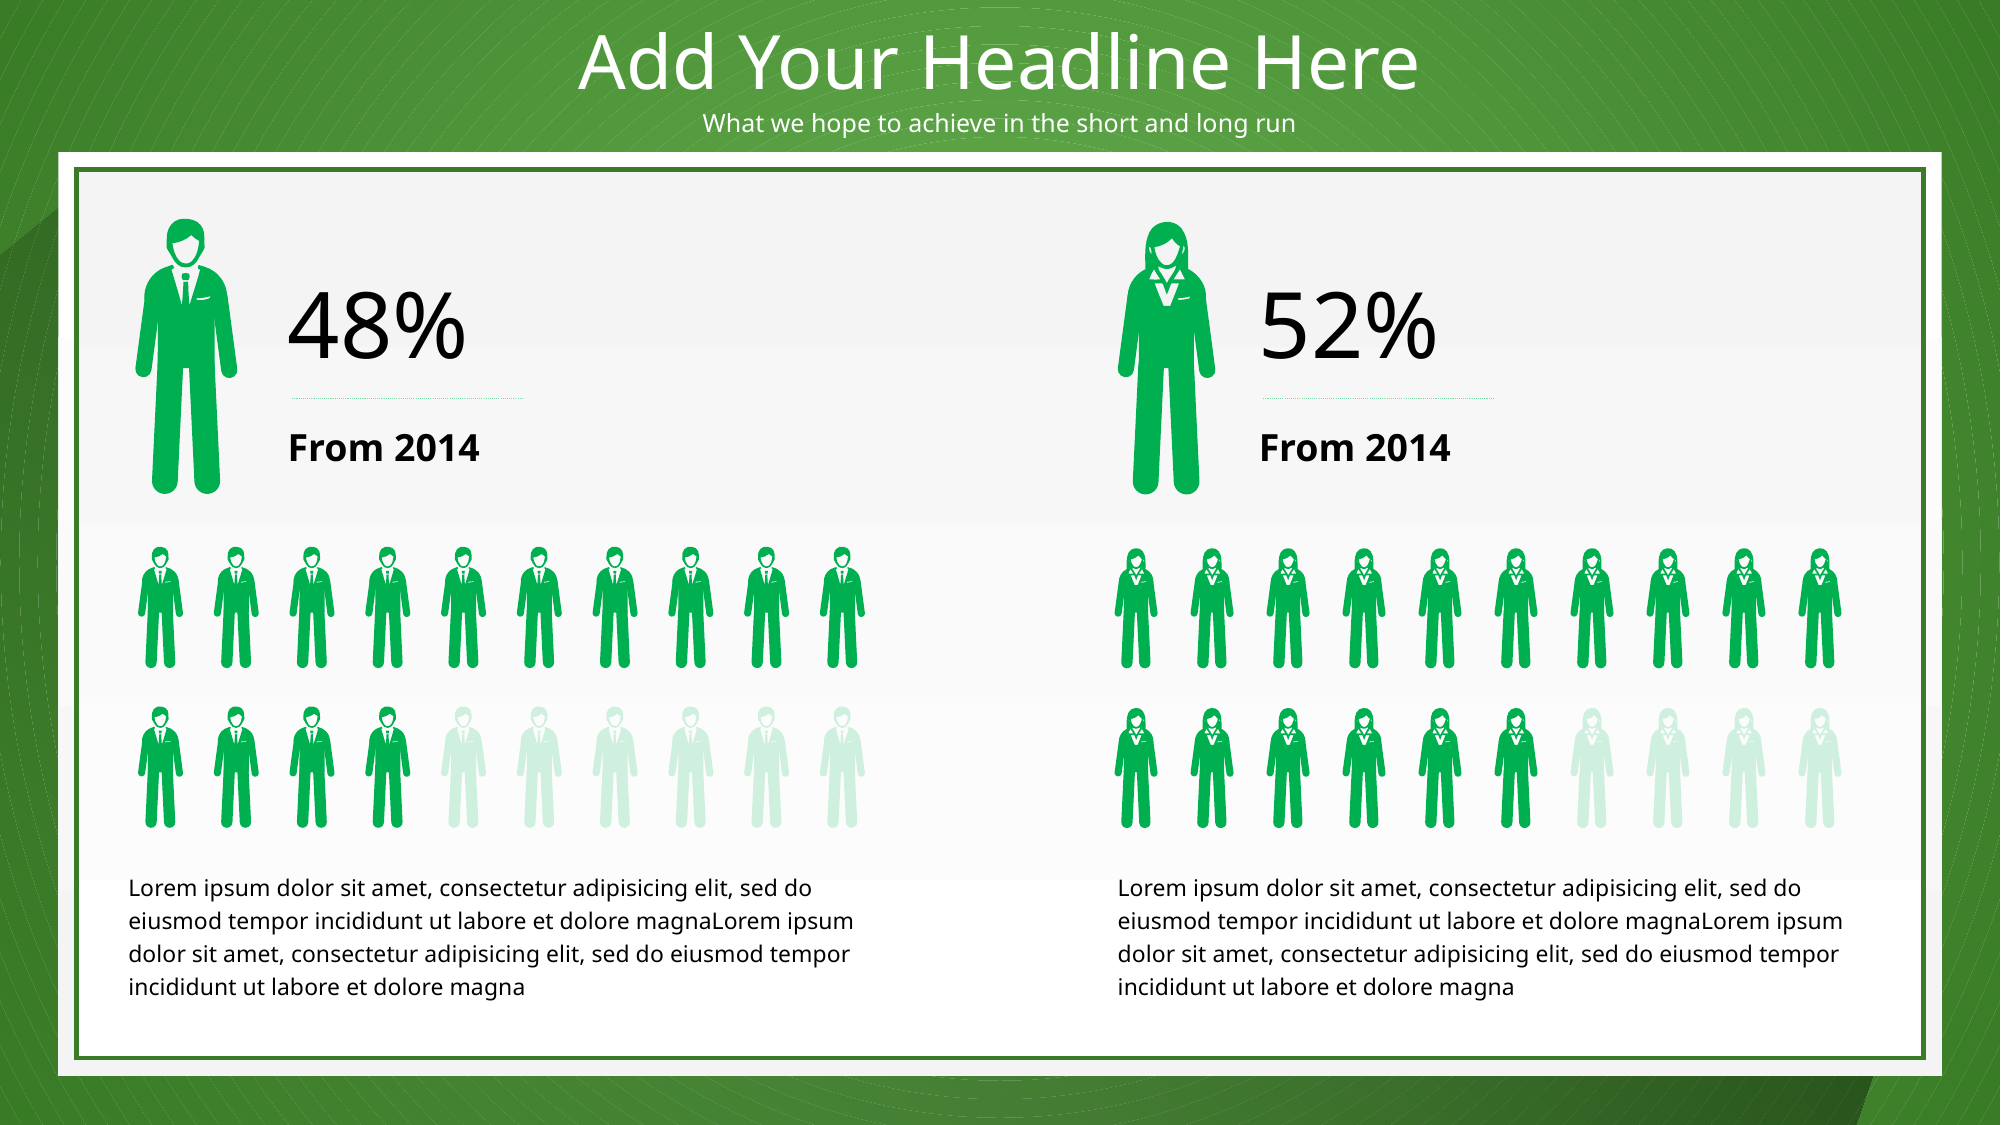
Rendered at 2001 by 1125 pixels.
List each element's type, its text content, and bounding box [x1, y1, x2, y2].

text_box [443, 706, 484, 828]
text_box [746, 706, 788, 828]
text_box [822, 546, 863, 669]
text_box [272, 258, 585, 477]
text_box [1192, 546, 1232, 669]
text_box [1496, 546, 1536, 669]
text_box [57, 151, 1943, 1077]
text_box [1122, 218, 1211, 495]
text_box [1192, 706, 1232, 829]
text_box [1344, 706, 1384, 829]
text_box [215, 546, 257, 669]
text_box What we hope to achieve in the short and long run [687, 97, 1313, 145]
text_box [215, 706, 257, 828]
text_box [1344, 546, 1384, 669]
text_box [443, 546, 484, 669]
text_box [594, 546, 636, 669]
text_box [1800, 706, 1840, 829]
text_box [822, 706, 863, 828]
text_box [518, 706, 560, 828]
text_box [1648, 546, 1688, 669]
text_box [1116, 706, 1156, 829]
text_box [1268, 706, 1308, 829]
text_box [1243, 258, 1556, 477]
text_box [746, 546, 788, 669]
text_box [1648, 706, 1688, 829]
text_box Lorem ipsum dolor sit amet, consectetur adipisicing elit, sed do eiusmod tempor incididunt ut labore et dolore magnaLorem ipsum dolor sit amet, consectetur adipisicing elit, sed do eiusmod tempor incididunt ut labore et dolore magna [1102, 861, 1887, 1008]
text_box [1496, 706, 1536, 829]
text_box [1268, 546, 1308, 669]
text_box [76, 168, 1924, 1059]
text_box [670, 546, 712, 669]
text_box [0, 206, 1874, 1125]
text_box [1420, 706, 1460, 829]
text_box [291, 706, 333, 828]
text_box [1724, 706, 1764, 829]
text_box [1800, 546, 1840, 669]
text_box Add Your Headline Here [563, 7, 1437, 113]
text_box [1420, 546, 1460, 669]
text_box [1724, 546, 1764, 669]
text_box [670, 706, 712, 828]
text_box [594, 706, 636, 828]
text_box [1572, 706, 1612, 829]
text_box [140, 706, 181, 828]
text_box Lorem ipsum dolor sit amet, consectetur adipisicing elit, sed do eiusmod tempor incididunt ut labore et dolore magnaLorem ipsum dolor sit amet, consectetur adipisicing elit, sed do eiusmod tempor incididunt ut labore et dolore magna [113, 861, 897, 1008]
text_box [140, 217, 233, 494]
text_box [1116, 546, 1156, 669]
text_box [1572, 546, 1612, 669]
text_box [367, 546, 409, 669]
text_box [367, 706, 409, 828]
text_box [291, 546, 333, 669]
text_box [140, 546, 181, 669]
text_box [518, 546, 560, 669]
